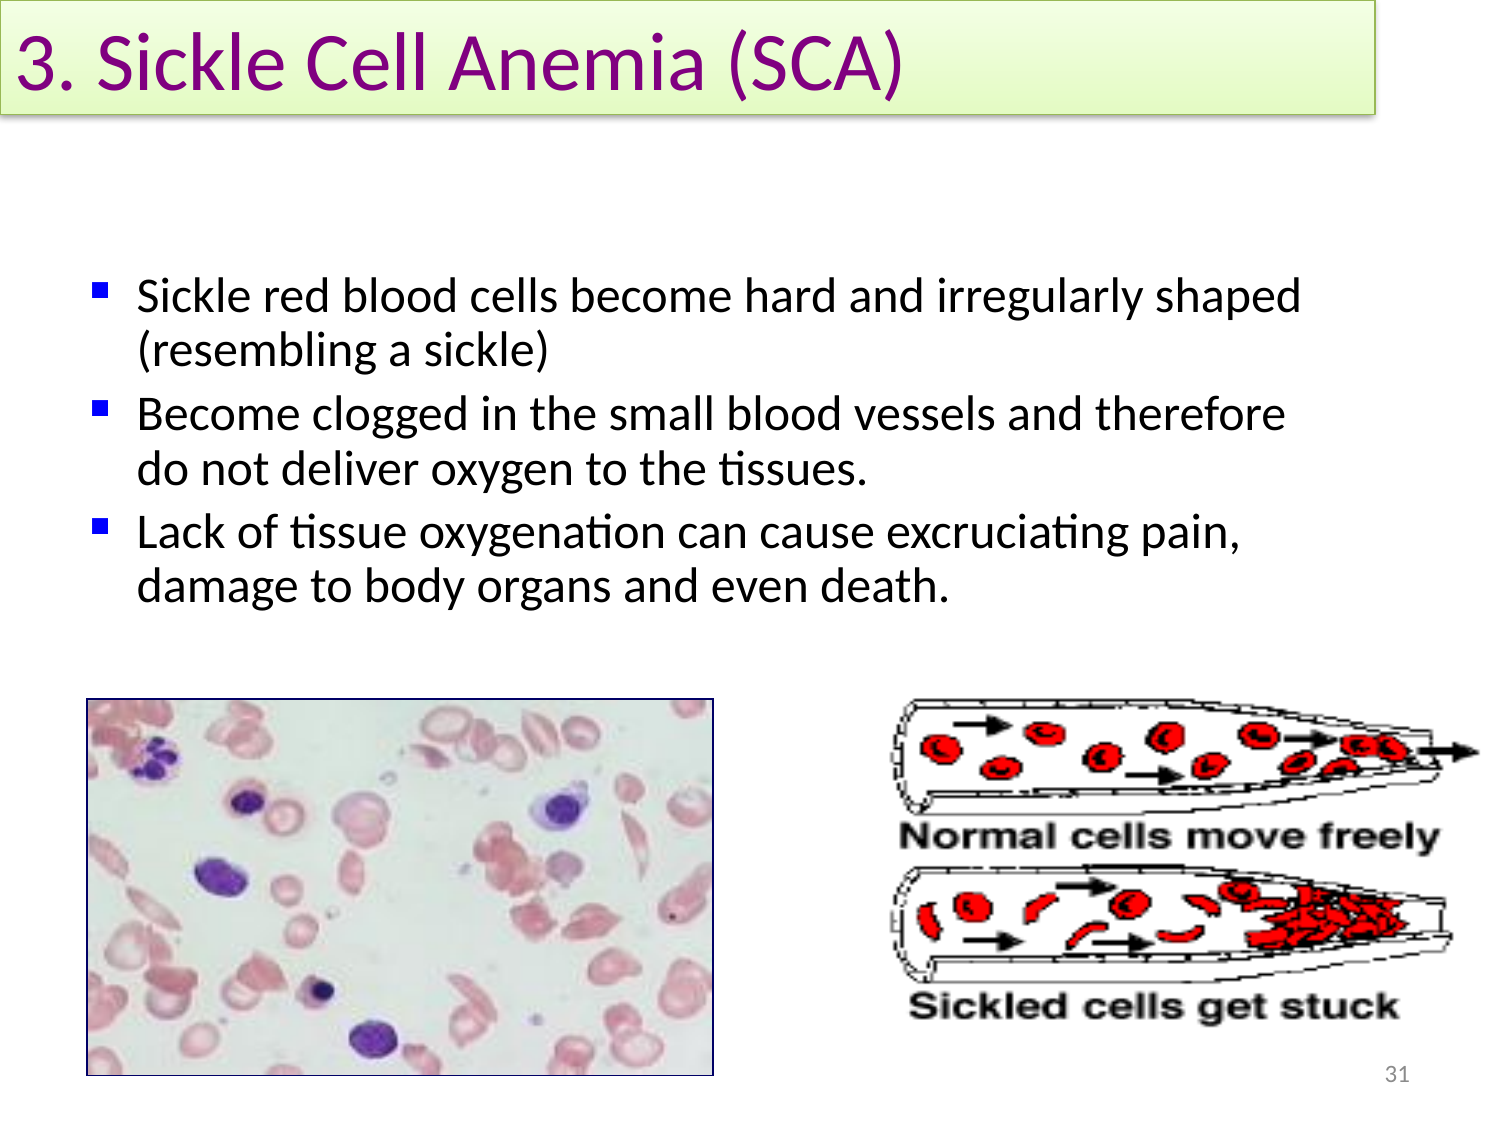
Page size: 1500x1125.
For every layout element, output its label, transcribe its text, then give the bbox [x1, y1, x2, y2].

slide_number 31 [1074, 1044, 1425, 1103]
text_box Sickle red blood cells become hard and irregularly shaped (resembling a sickle) Become clogged in the small blood vessels and therefore do not deliver oxygen to the tissues. Lack of tissue oxygenation can cause excruciating pain, damage to body organs and even death. [0, 262, 1350, 700]
text_box 3. Sickle Cell Anemia (SCA) [0, 0, 1376, 115]
picture [874, 687, 1500, 1036]
picture [87, 699, 713, 1076]
